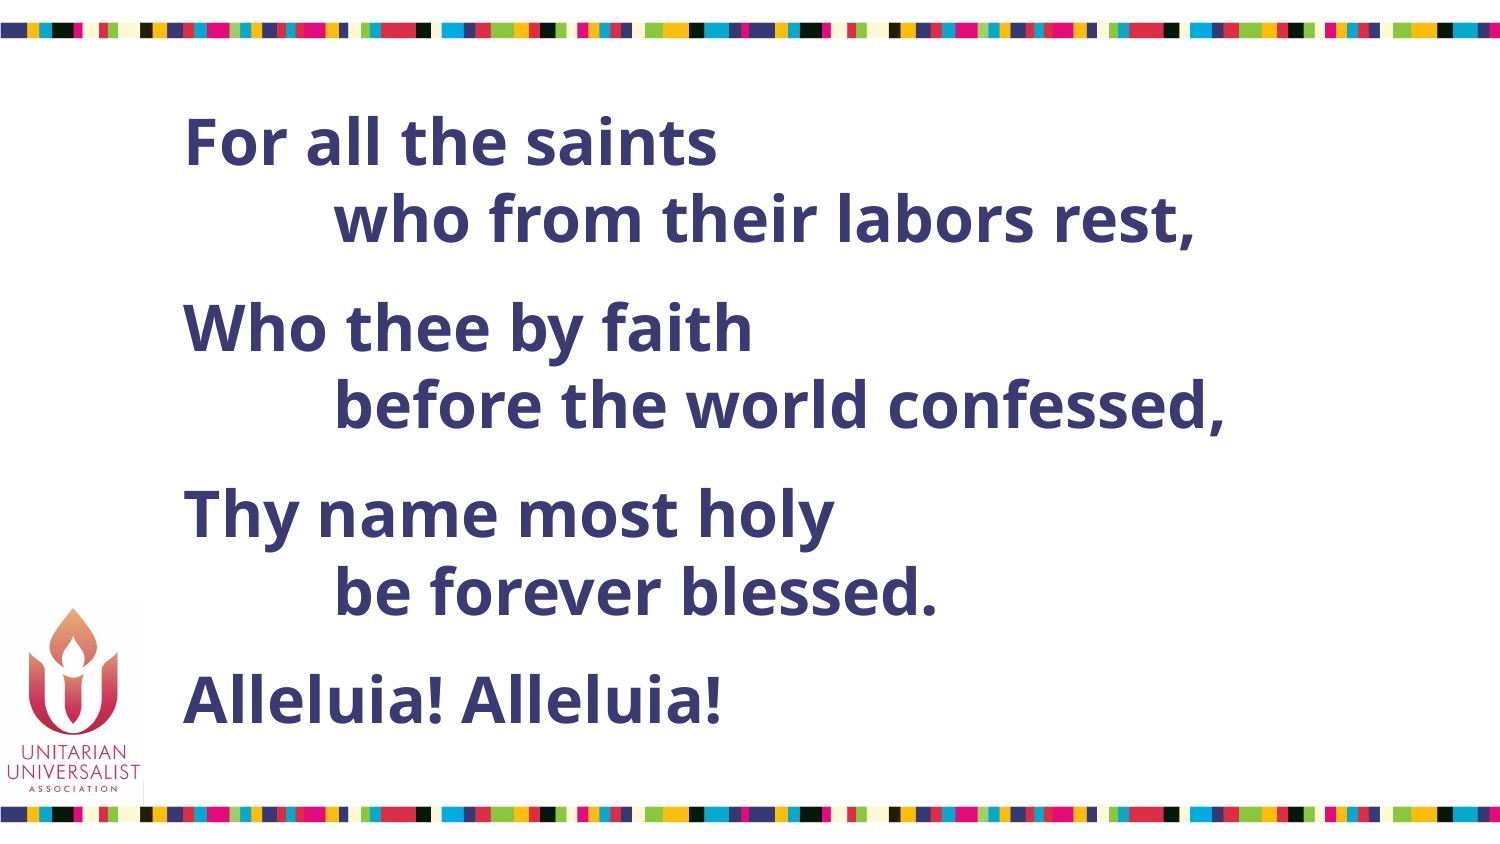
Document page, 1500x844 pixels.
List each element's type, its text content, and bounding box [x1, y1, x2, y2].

picture [0, 22, 1500, 40]
picture [0, 600, 1500, 824]
text_box For all the saints who from their labors rest, Who thee by faith before the world confessed, Thy name most holy be forever blessed. Alleluia! Alleluia! [168, 85, 1421, 752]
